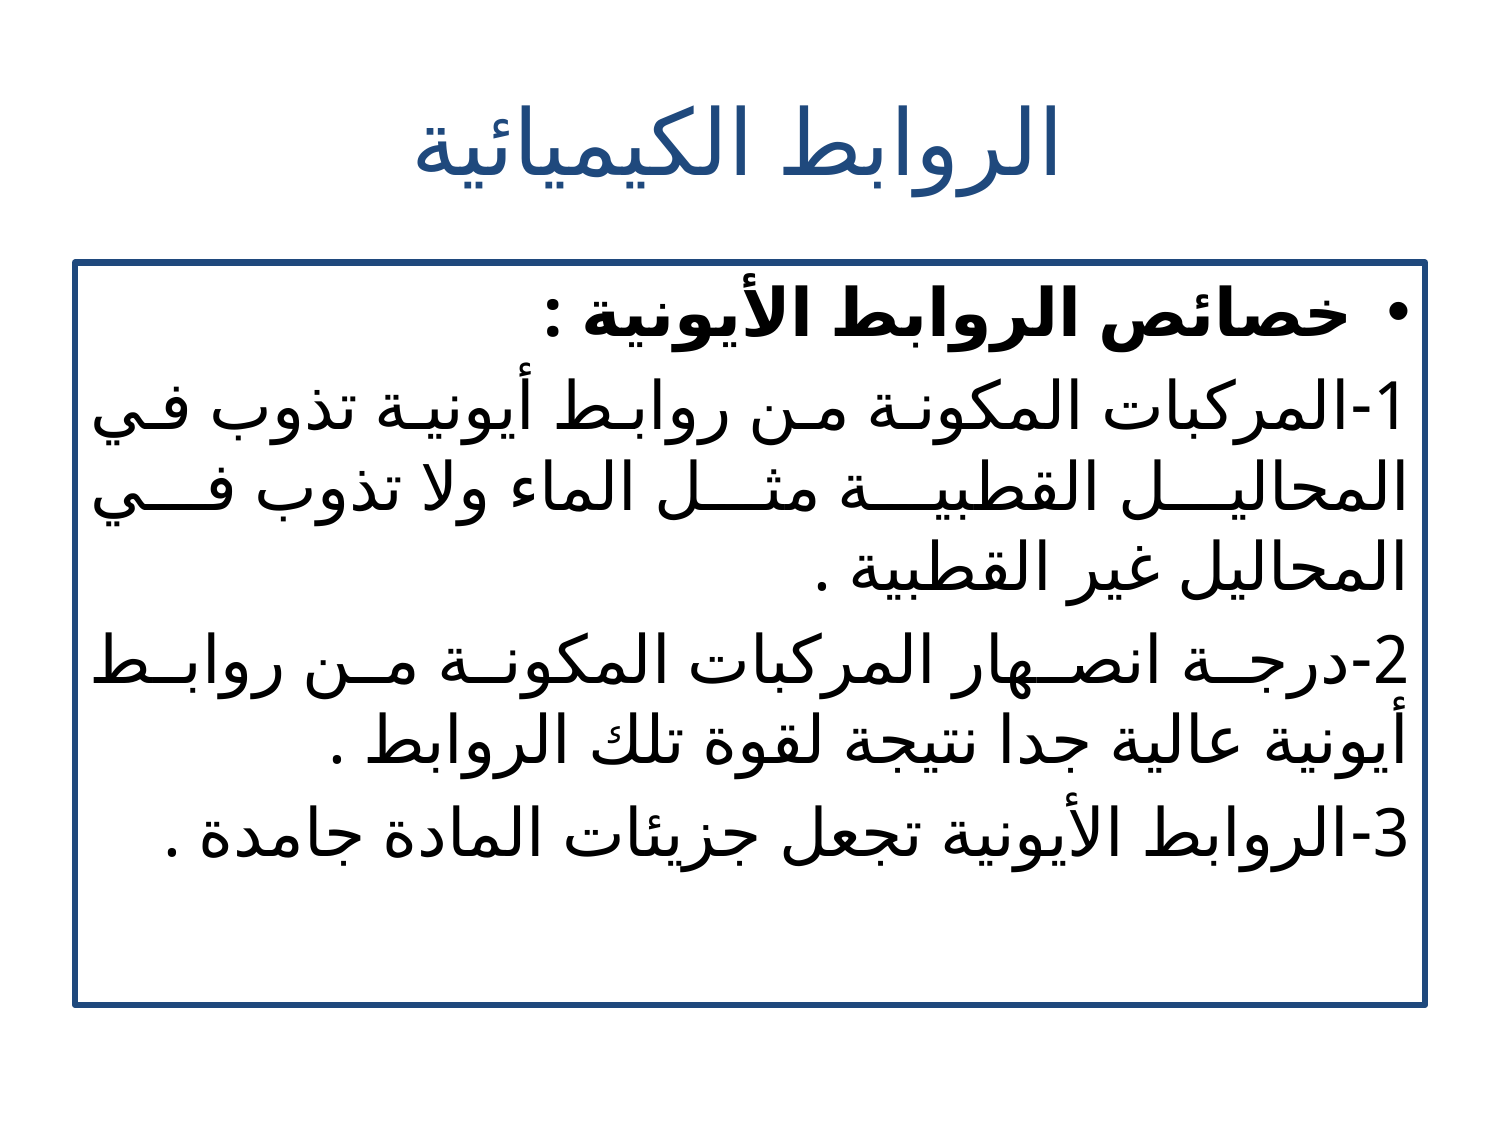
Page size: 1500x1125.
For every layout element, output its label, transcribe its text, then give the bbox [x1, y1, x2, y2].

list خصائص الروابط الأيونية : 1-المركبات المكونة من روابط أيونية تذوب في المحاليل القطبية مثل الماء ولا تذوب في المحاليل غير القطبية . 2-درجة انصهار المركبات المكونة من روابط أيونية عالية جدا نتيجة لقوة تلك الروابط . 3-الروابط الأيونية تجعل جزيئات المادة جامدة . [75, 262, 1425, 1005]
title الروابط الكيميائية [75, 45, 1425, 233]
